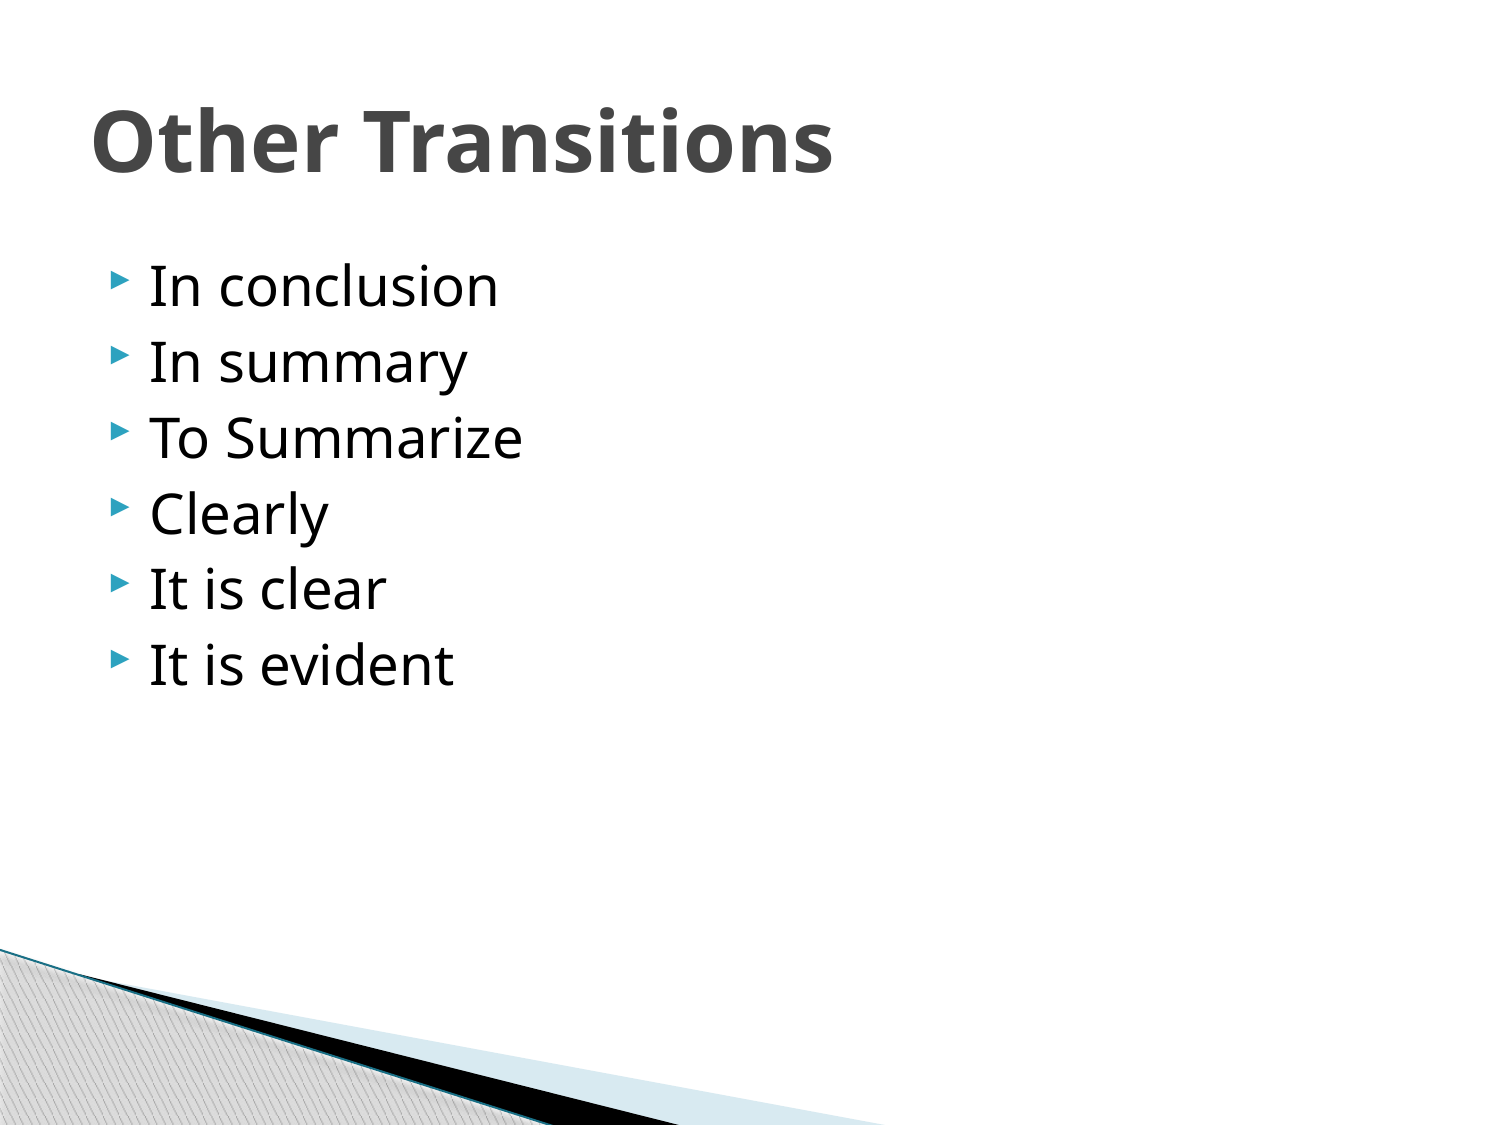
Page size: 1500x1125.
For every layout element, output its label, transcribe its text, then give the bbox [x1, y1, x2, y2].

list In conclusion In summary To Summarize Clearly It is clear It is evident [75, 243, 1425, 986]
title Other Transitions [75, 45, 1425, 233]
